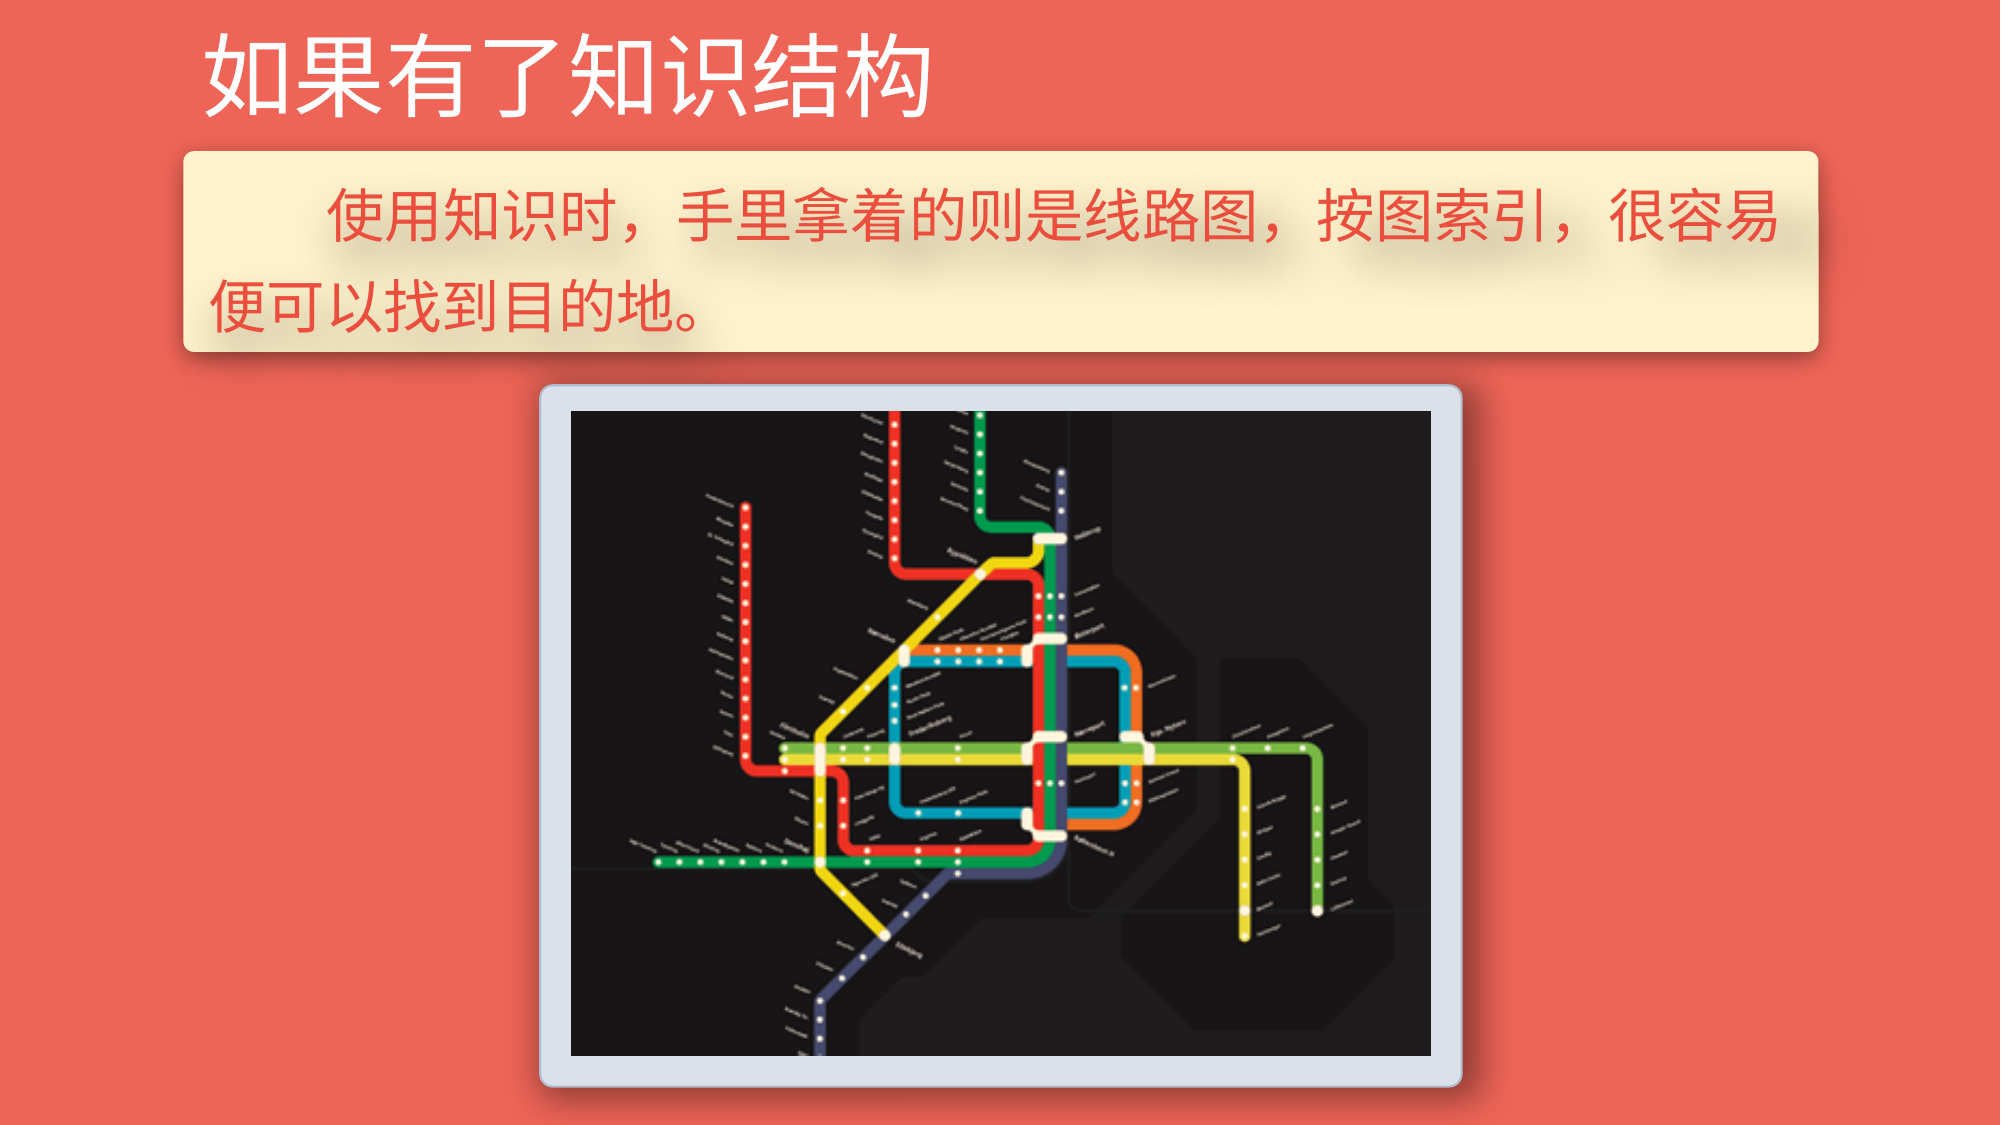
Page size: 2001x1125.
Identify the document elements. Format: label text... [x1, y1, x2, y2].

text_box 如果有了知识结构 [186, 11, 951, 137]
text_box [183, 151, 1819, 352]
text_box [540, 385, 1462, 1087]
